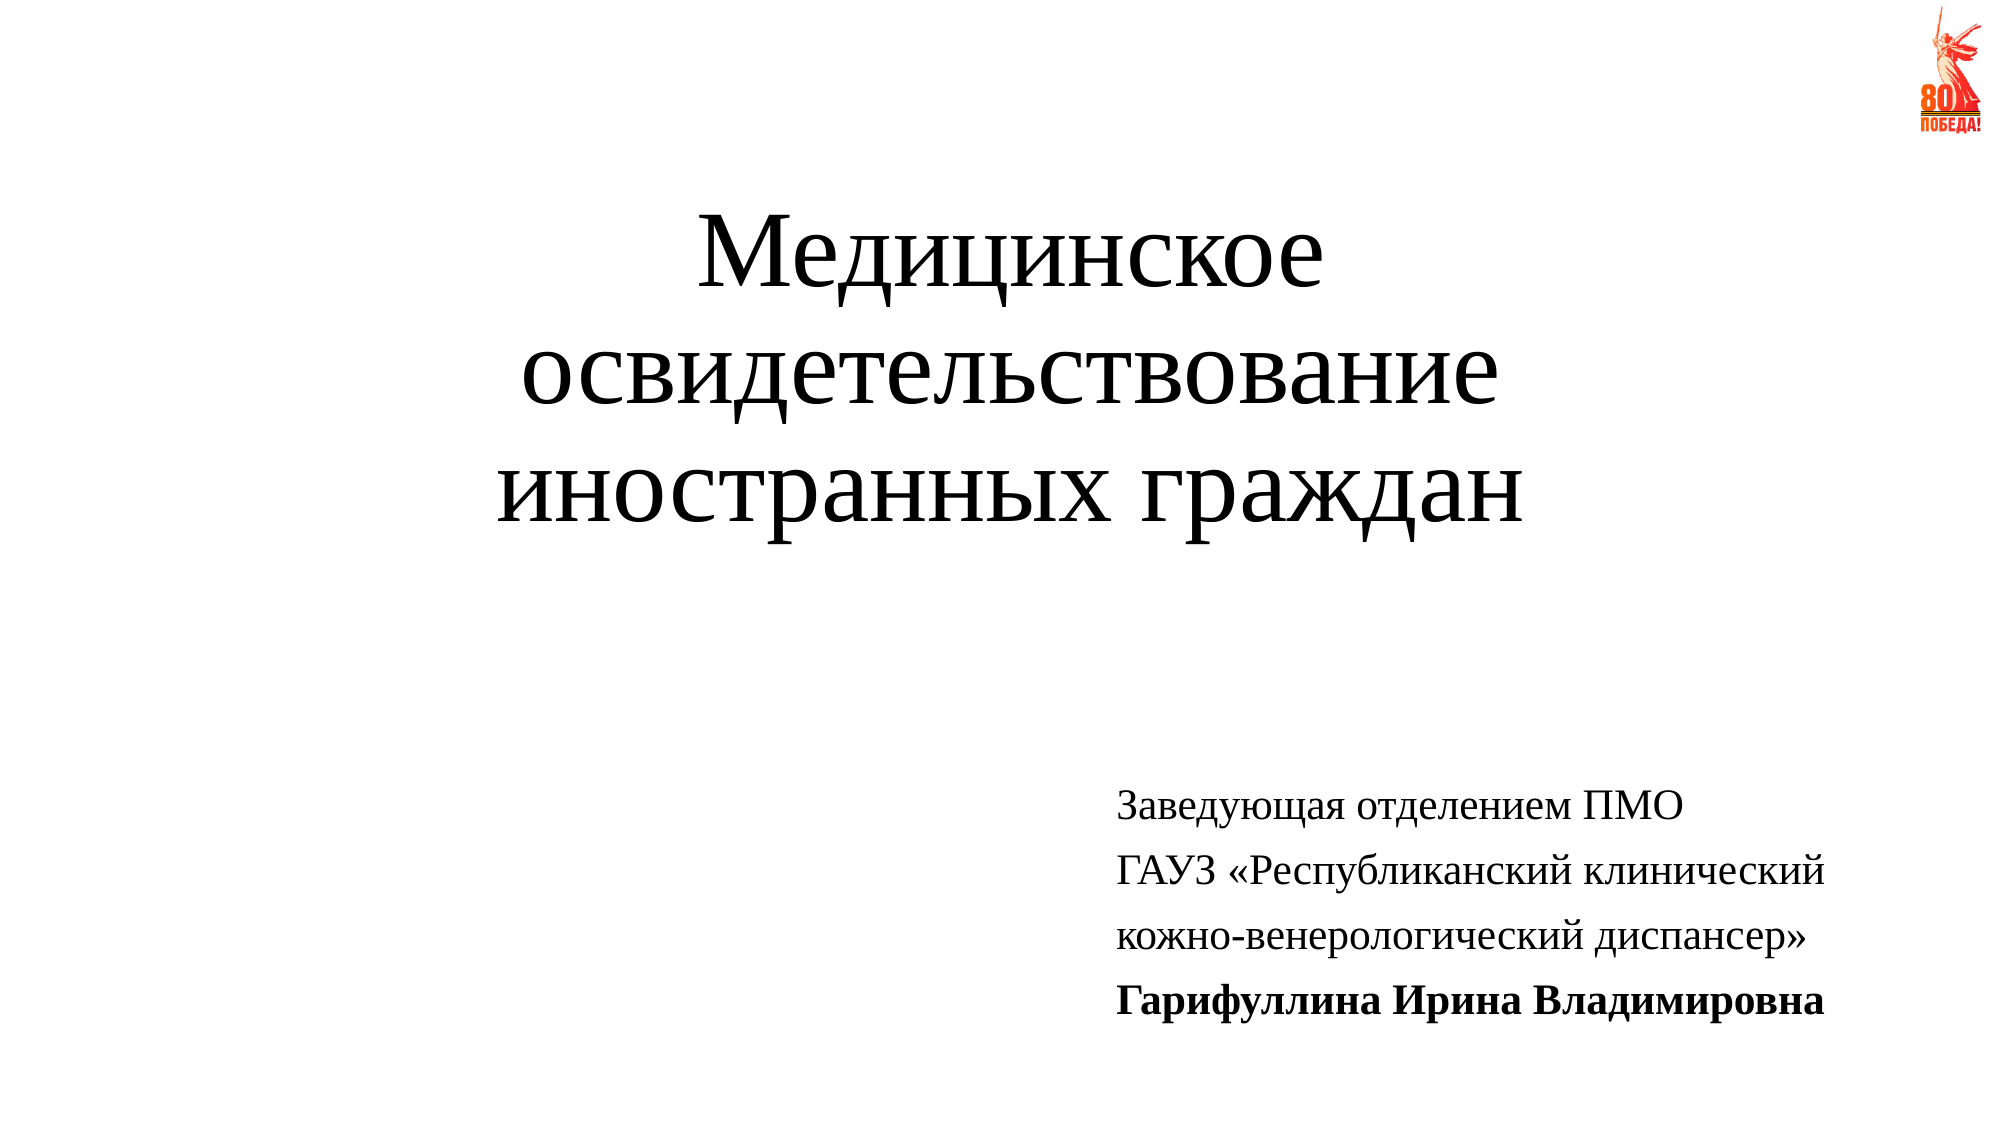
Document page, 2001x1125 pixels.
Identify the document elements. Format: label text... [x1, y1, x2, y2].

picture [1901, 0, 2000, 140]
subtitle Заведующая отделением ПМО ГАУЗ «Республиканский клинический кожно-венерологический диспансер» Гарифуллина Ирина Владимировна [1101, 774, 1935, 1036]
title Медицинское освидетельствование иностранных граждан [193, 184, 1829, 553]
